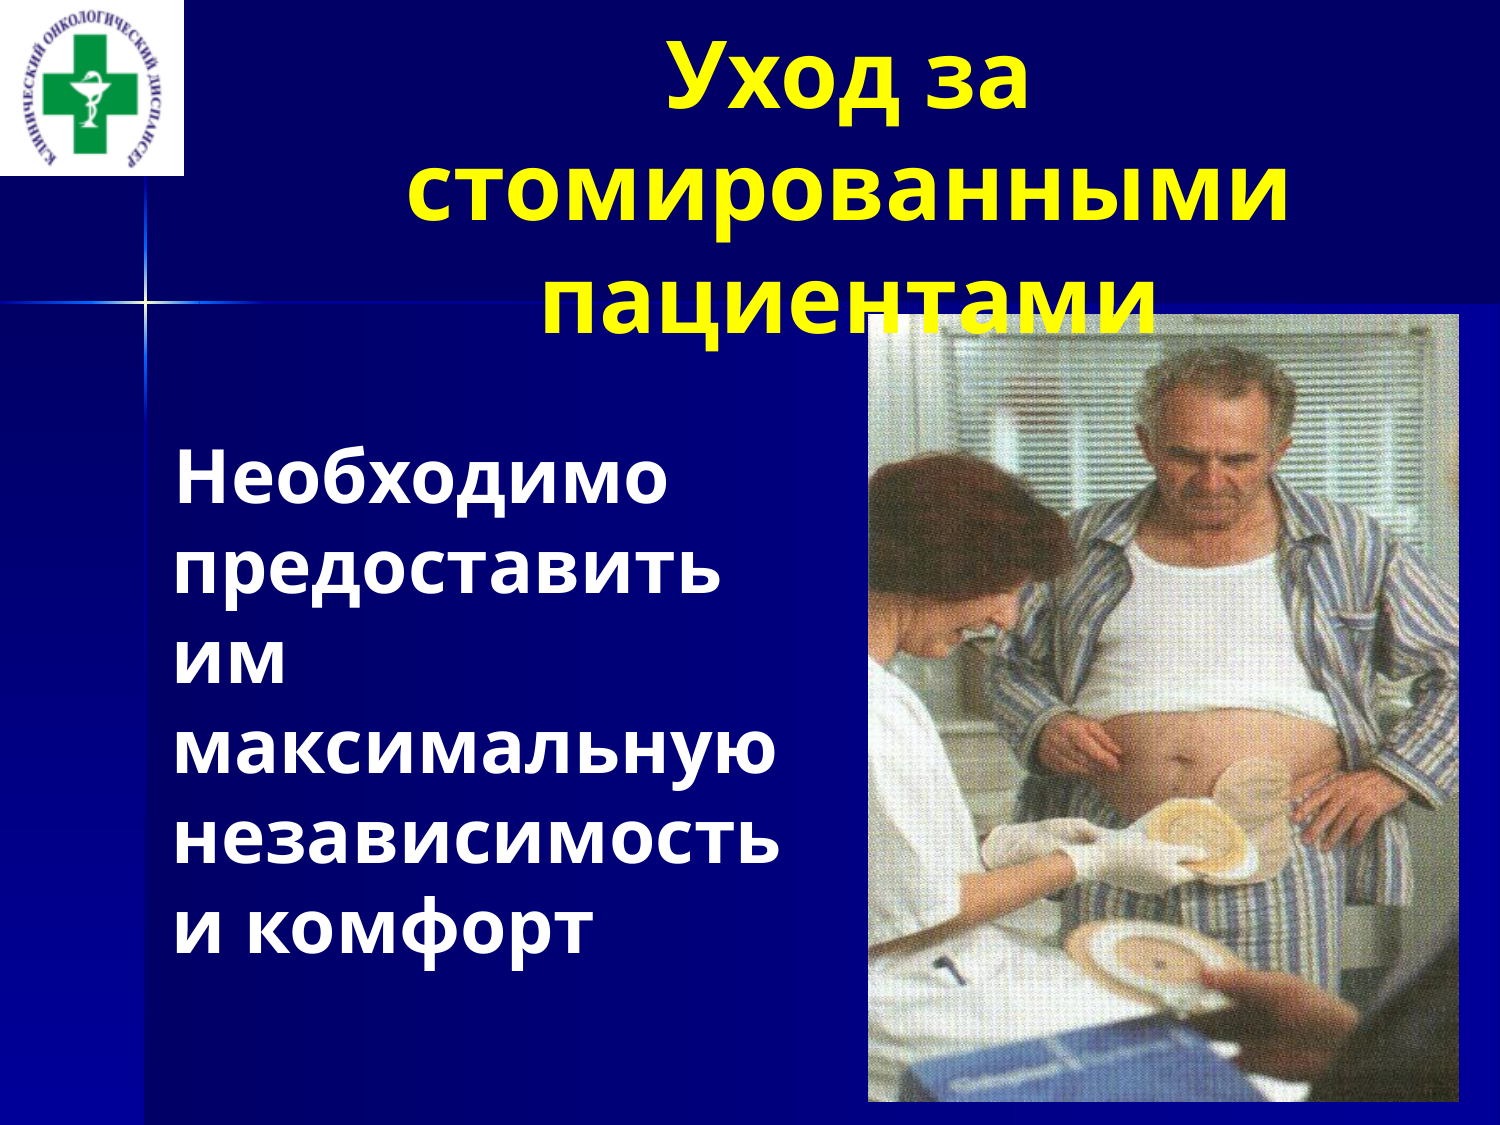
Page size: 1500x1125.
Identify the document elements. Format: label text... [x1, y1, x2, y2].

text_box Уход за стомированными пациентами [199, 7, 1500, 360]
picture [0, 0, 184, 177]
picture [867, 314, 1460, 1102]
list Необходимо предоставить им максимальную независимость и комфорт [100, 420, 862, 845]
